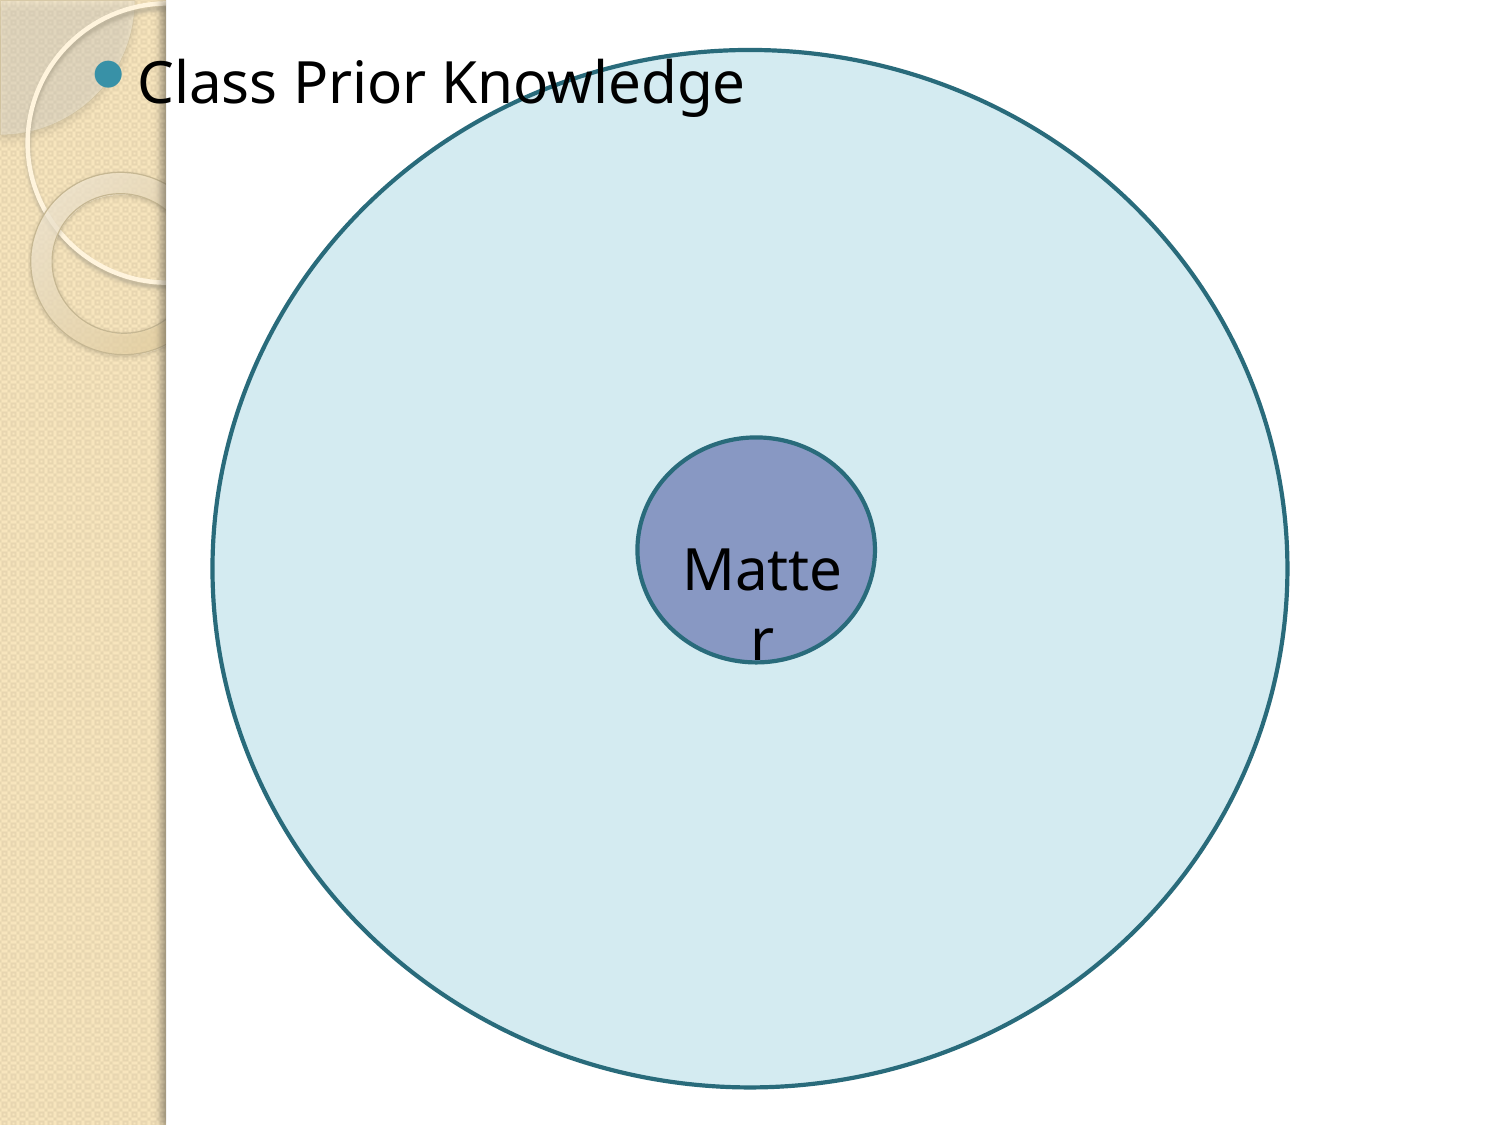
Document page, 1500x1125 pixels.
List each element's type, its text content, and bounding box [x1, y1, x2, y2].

list Class Prior Knowledge [62, 37, 1425, 1075]
text_box [623, 1075, 877, 1090]
